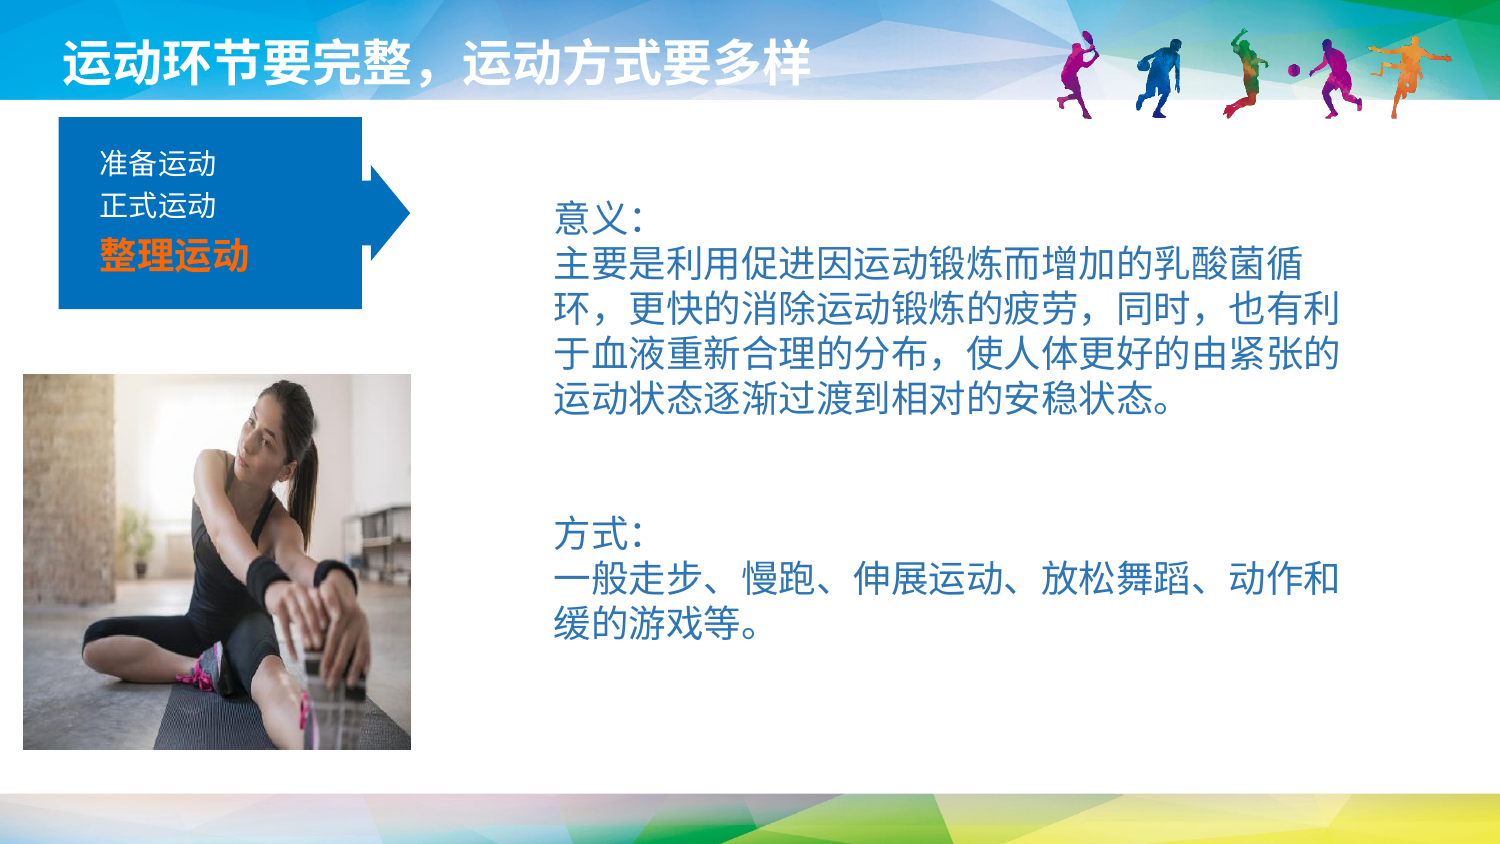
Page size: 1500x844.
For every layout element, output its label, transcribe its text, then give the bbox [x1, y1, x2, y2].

picture [317, 0, 1500, 119]
text_box 意义： 主要是利用促进因运动锻炼而增加的乳酸菌循环，更快的消除运动锻炼的疲劳，同时，也有利于血液重新合理的分布，使人体更好的由紧张的运动状态逐渐过渡到相对的安稳状态。 方式： 一般走步、慢跑、伸展运动、放松舞蹈、动作和缓的游戏等。 [539, 187, 1372, 653]
picture [0, 794, 1500, 844]
picture [23, 374, 411, 751]
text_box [58, 116, 411, 310]
text_box 运动环节要完整，运动方式要多样 [47, 24, 828, 99]
